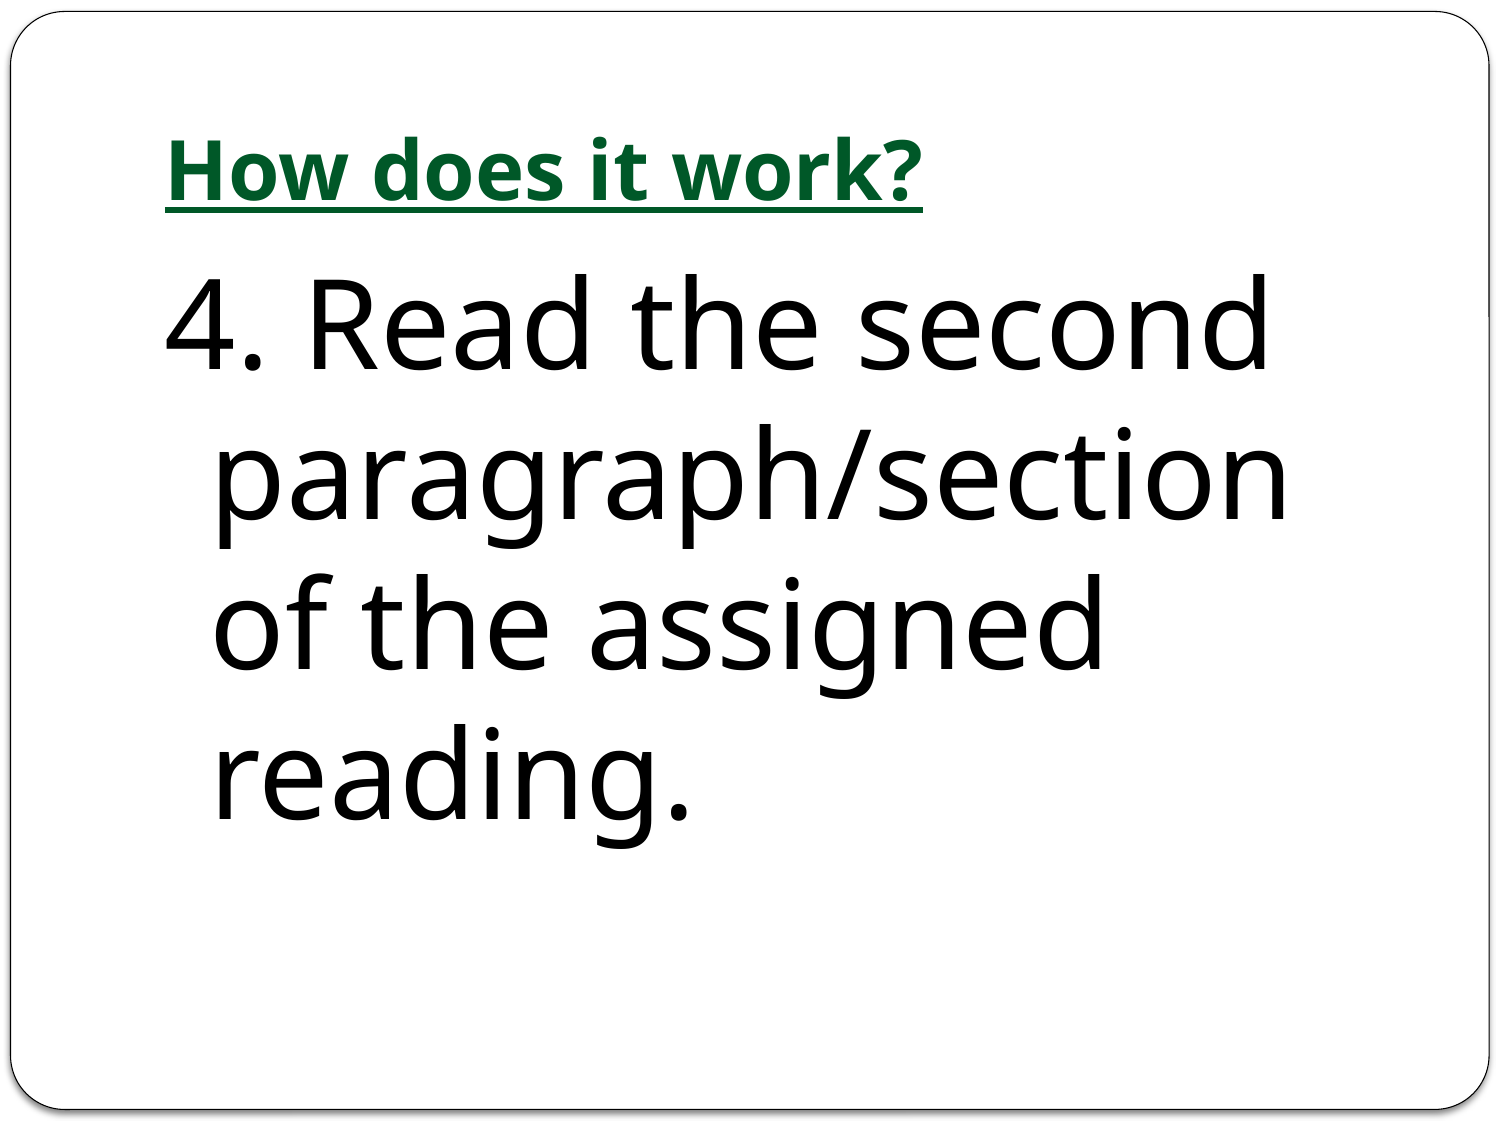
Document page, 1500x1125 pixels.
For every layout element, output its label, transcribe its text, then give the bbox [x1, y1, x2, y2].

list 4. Read the second paragraph/section of the assigned reading. [150, 237, 1425, 988]
title How does it work? [150, 45, 1425, 233]
